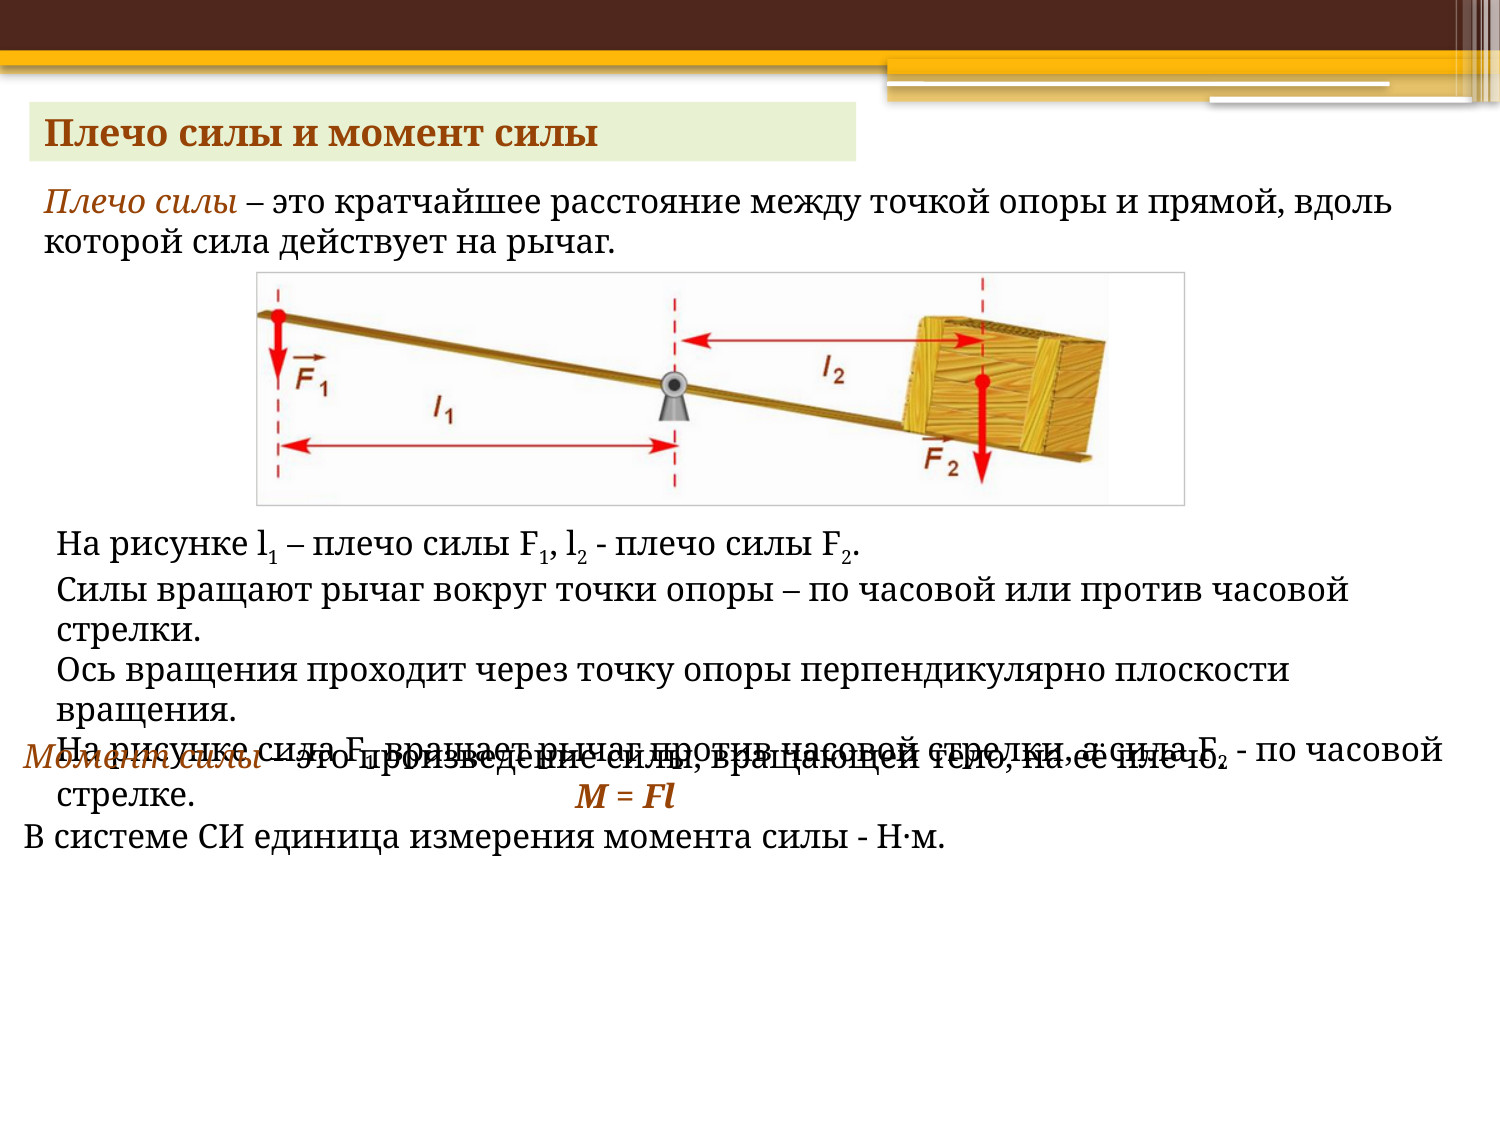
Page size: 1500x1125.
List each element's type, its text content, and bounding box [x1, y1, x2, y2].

text_box Плечо силы – это кратчайшее расстояние между точкой опоры и прямой, вдоль которой сила действует на рычаг. [29, 172, 1495, 268]
picture [249, 266, 1200, 520]
text_box На рисунке l1 – плечо силы F1, l2 - плечо силы F2. Силы вращают рычаг вокруг точки опоры – по часовой или против часовой стрелки. Ось вращения проходит через точку опоры перпендикулярно плоскости вращения. На рисунке сила F1 вращает рычаг против часовой стрелки, а сила F2 - по часовой стрелке. [41, 515, 1483, 821]
text_box Момент силы – это произведение силы, вращающей тело, на её плечо. M = Fl В системе СИ единица измерения момента силы - Н·м. [8, 727, 1243, 863]
text_box Плечо силы и момент силы [29, 101, 857, 162]
